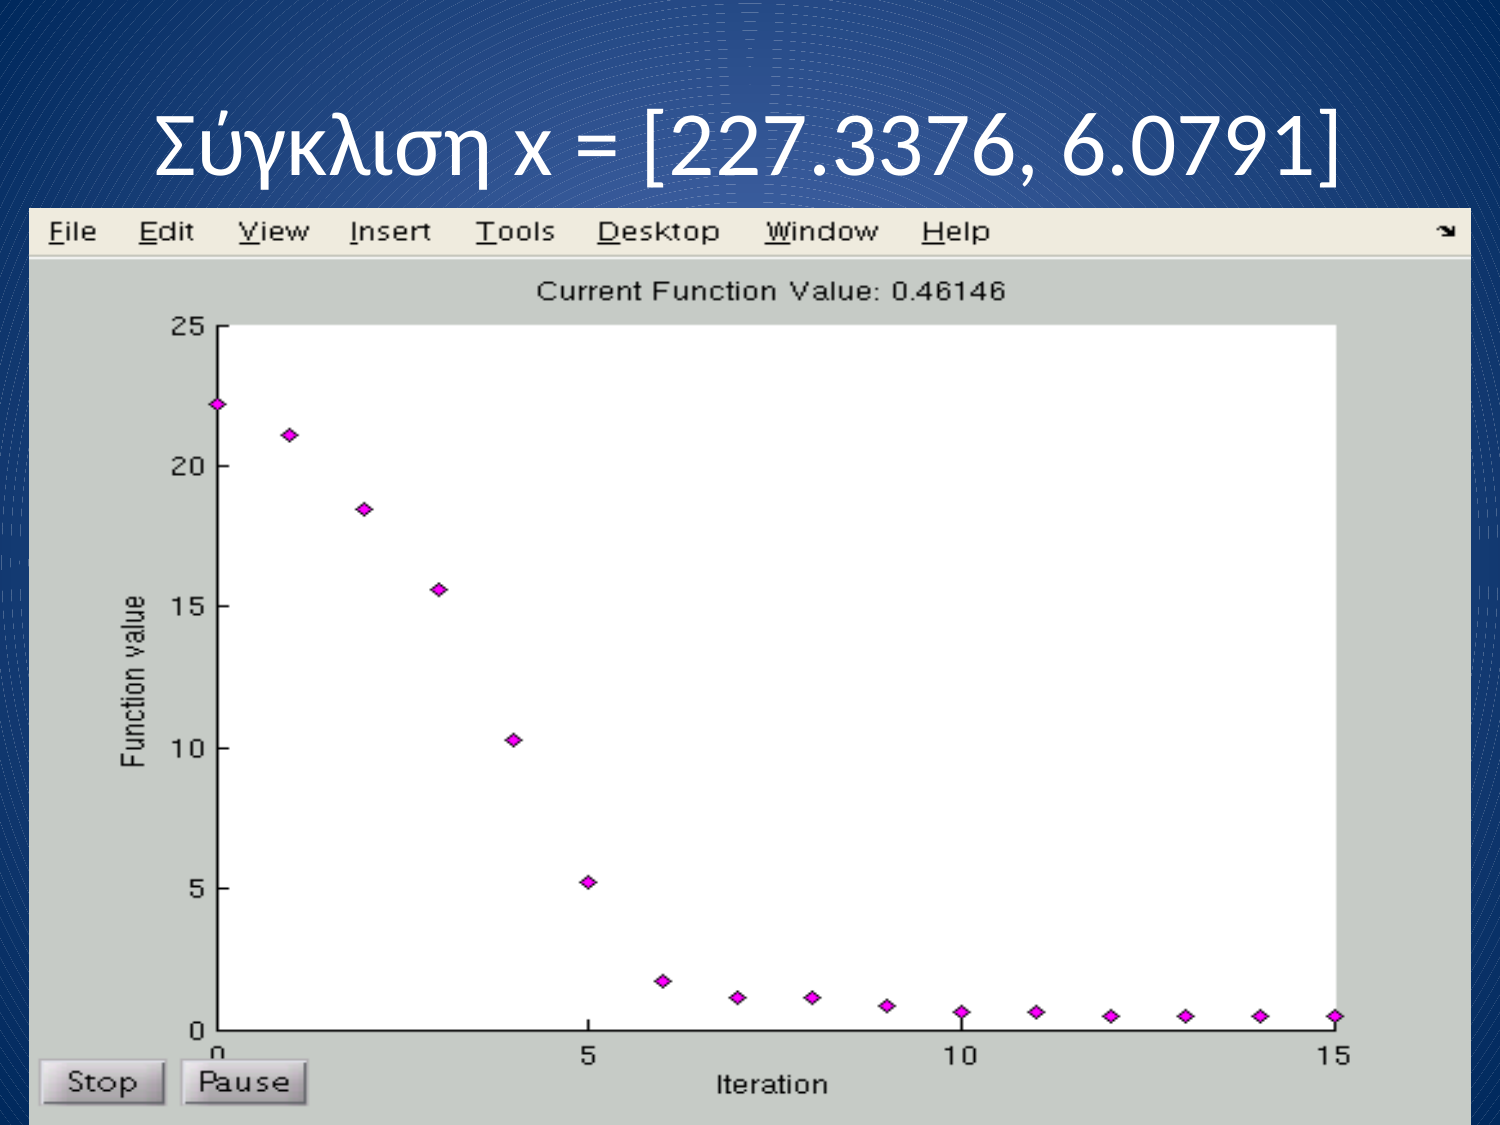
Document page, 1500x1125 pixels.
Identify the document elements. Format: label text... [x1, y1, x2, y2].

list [29, 207, 1471, 1125]
title Σύγκλιση x = [227.3376, 6.0791] [75, 45, 1425, 206]
